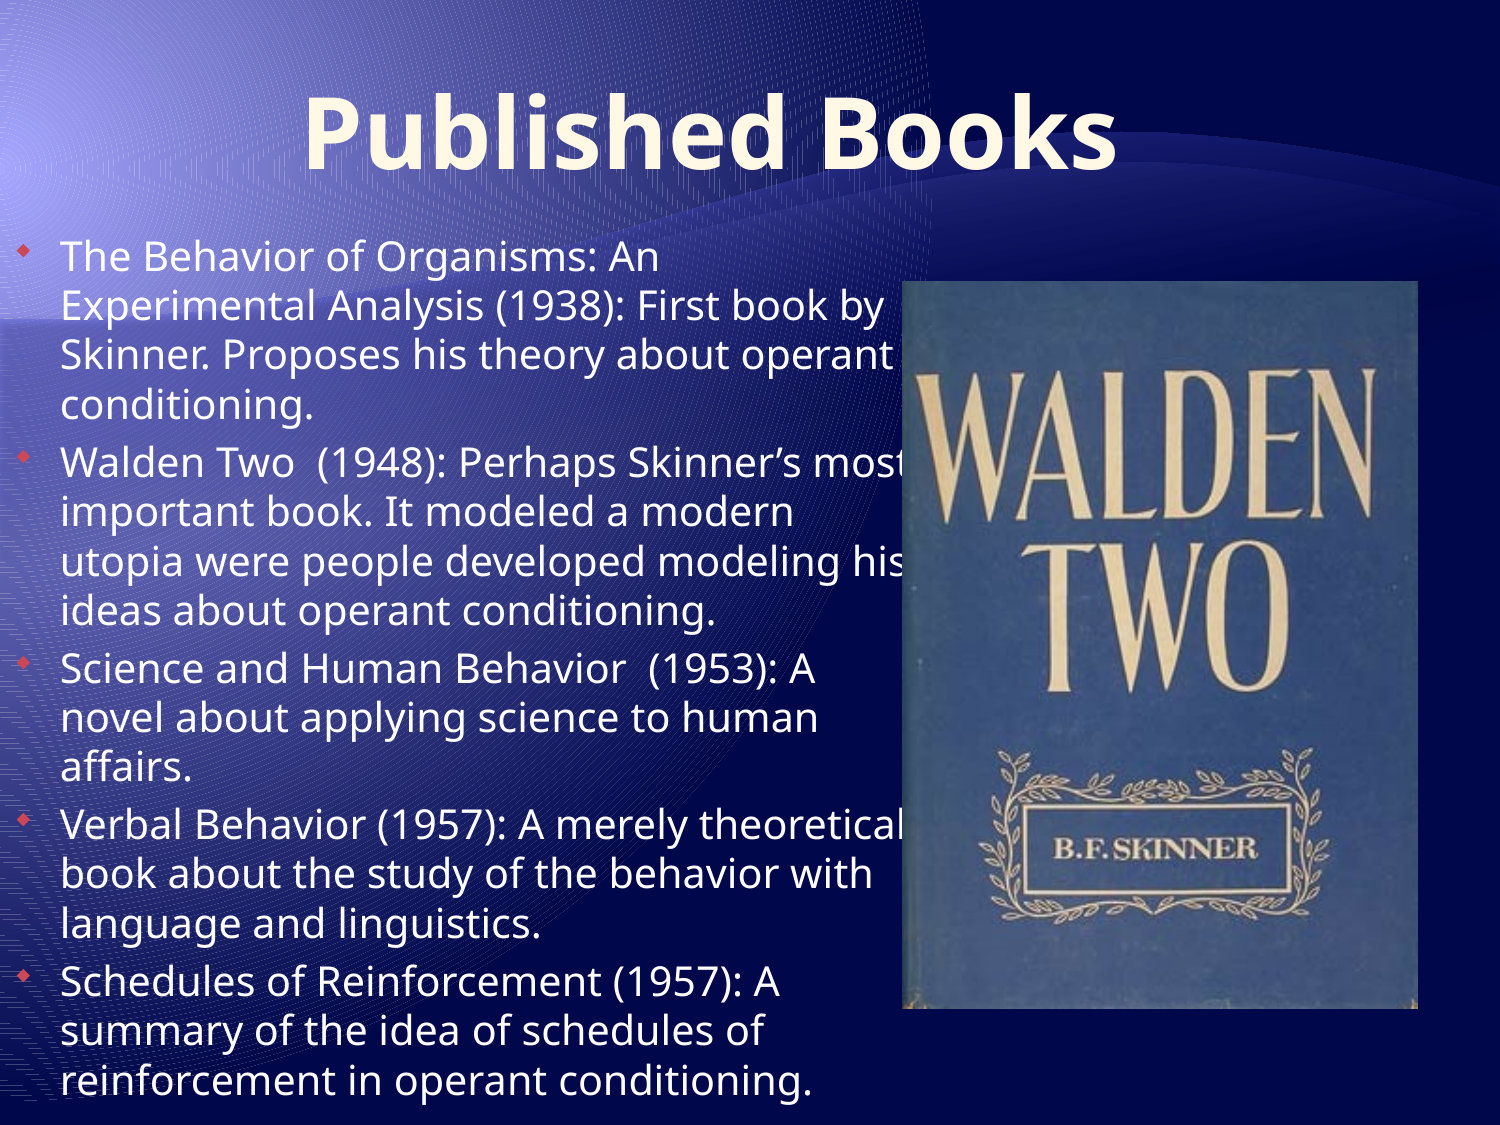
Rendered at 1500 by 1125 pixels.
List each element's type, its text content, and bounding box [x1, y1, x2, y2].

picture [902, 280, 1419, 1009]
list The Behavior of Organisms: An Experimental Analysis (1938): First book by Skinner. Proposes his theory about operant conditioning. Walden Two (1948): Perhaps Skinner’s most important book. It modeled a modern utopia were people developed modeling his ideas about operant conditioning. Science and Human Behavior (1953): A novel about applying science to human affairs. Verbal Behavior (1957): A merely theoretical book about the study of the behavior with language and linguistics. Schedules of Reinforcement (1957): A summary of the idea of schedules of reinforcement in operant conditioning. [0, 222, 926, 1125]
title Published Books [35, 35, 1386, 191]
